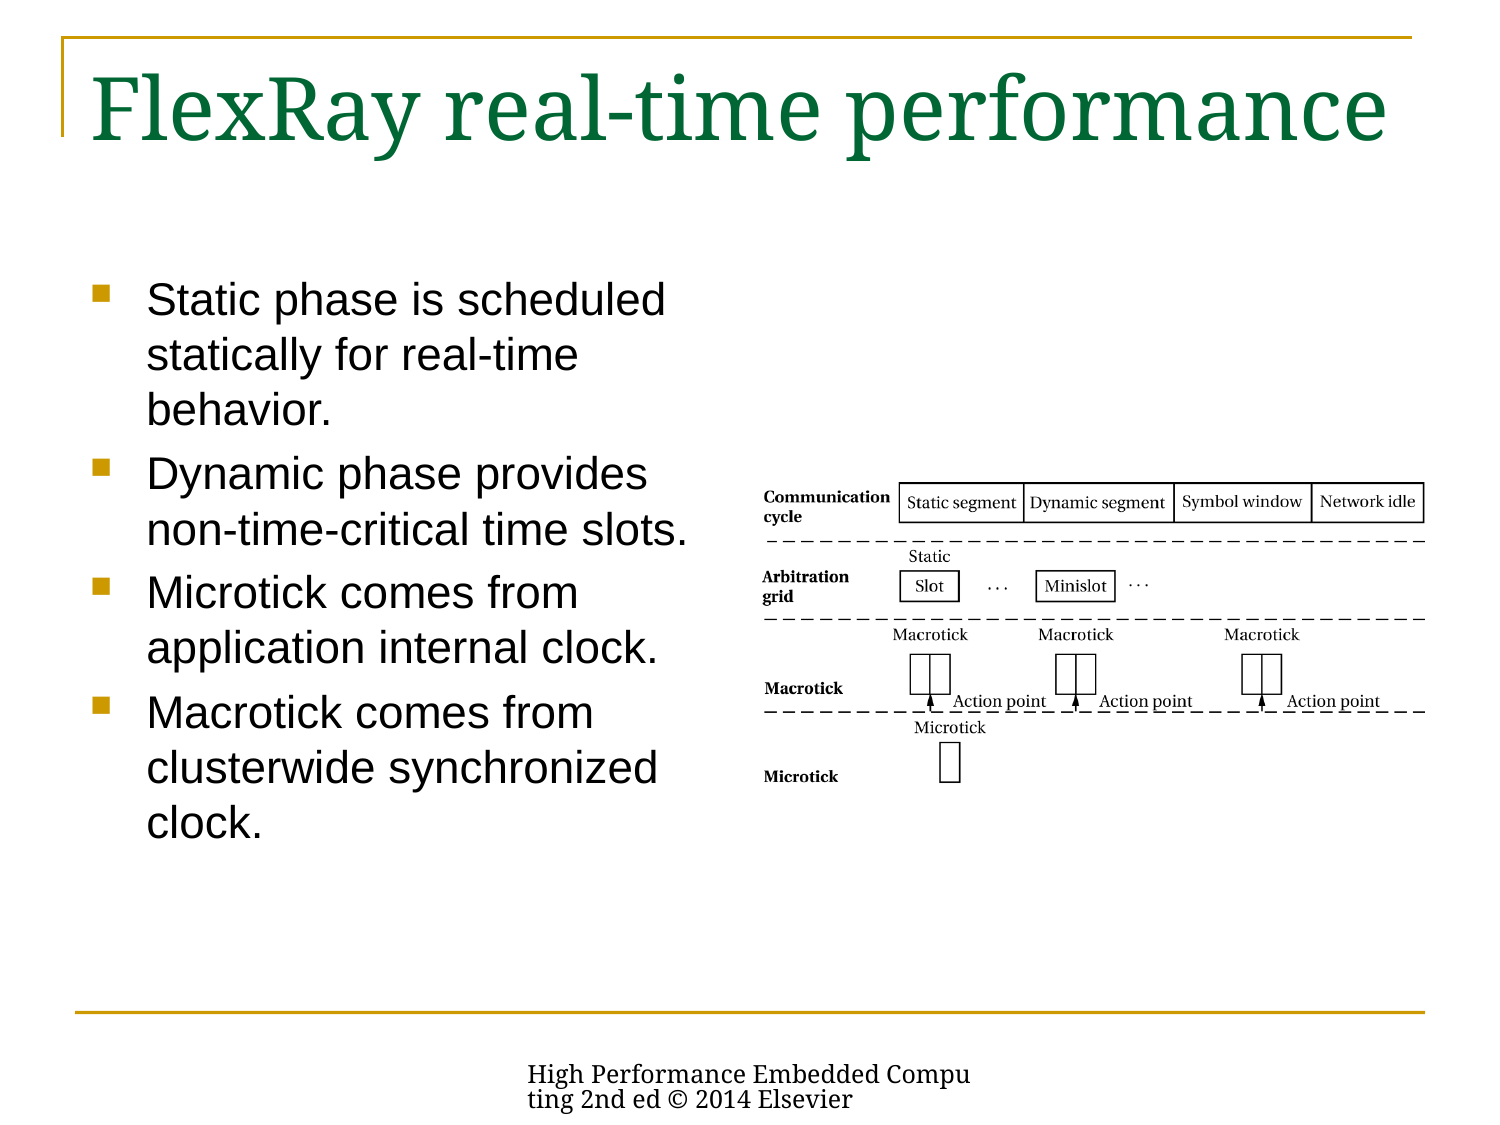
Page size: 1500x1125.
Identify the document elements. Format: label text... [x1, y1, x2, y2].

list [762, 482, 1426, 786]
title FlexRay real-time performance [75, 45, 1425, 233]
list Static phase is scheduled statically for real-time behavior. Dynamic phase provides non-time-critical time slots. Microtick comes from application internal clock. Macrotick comes from clusterwide synchronized clock. [75, 262, 738, 1006]
footer High Performance Embedded Computing 2nd ed © 2014 Elsevier [512, 1025, 988, 1100]
